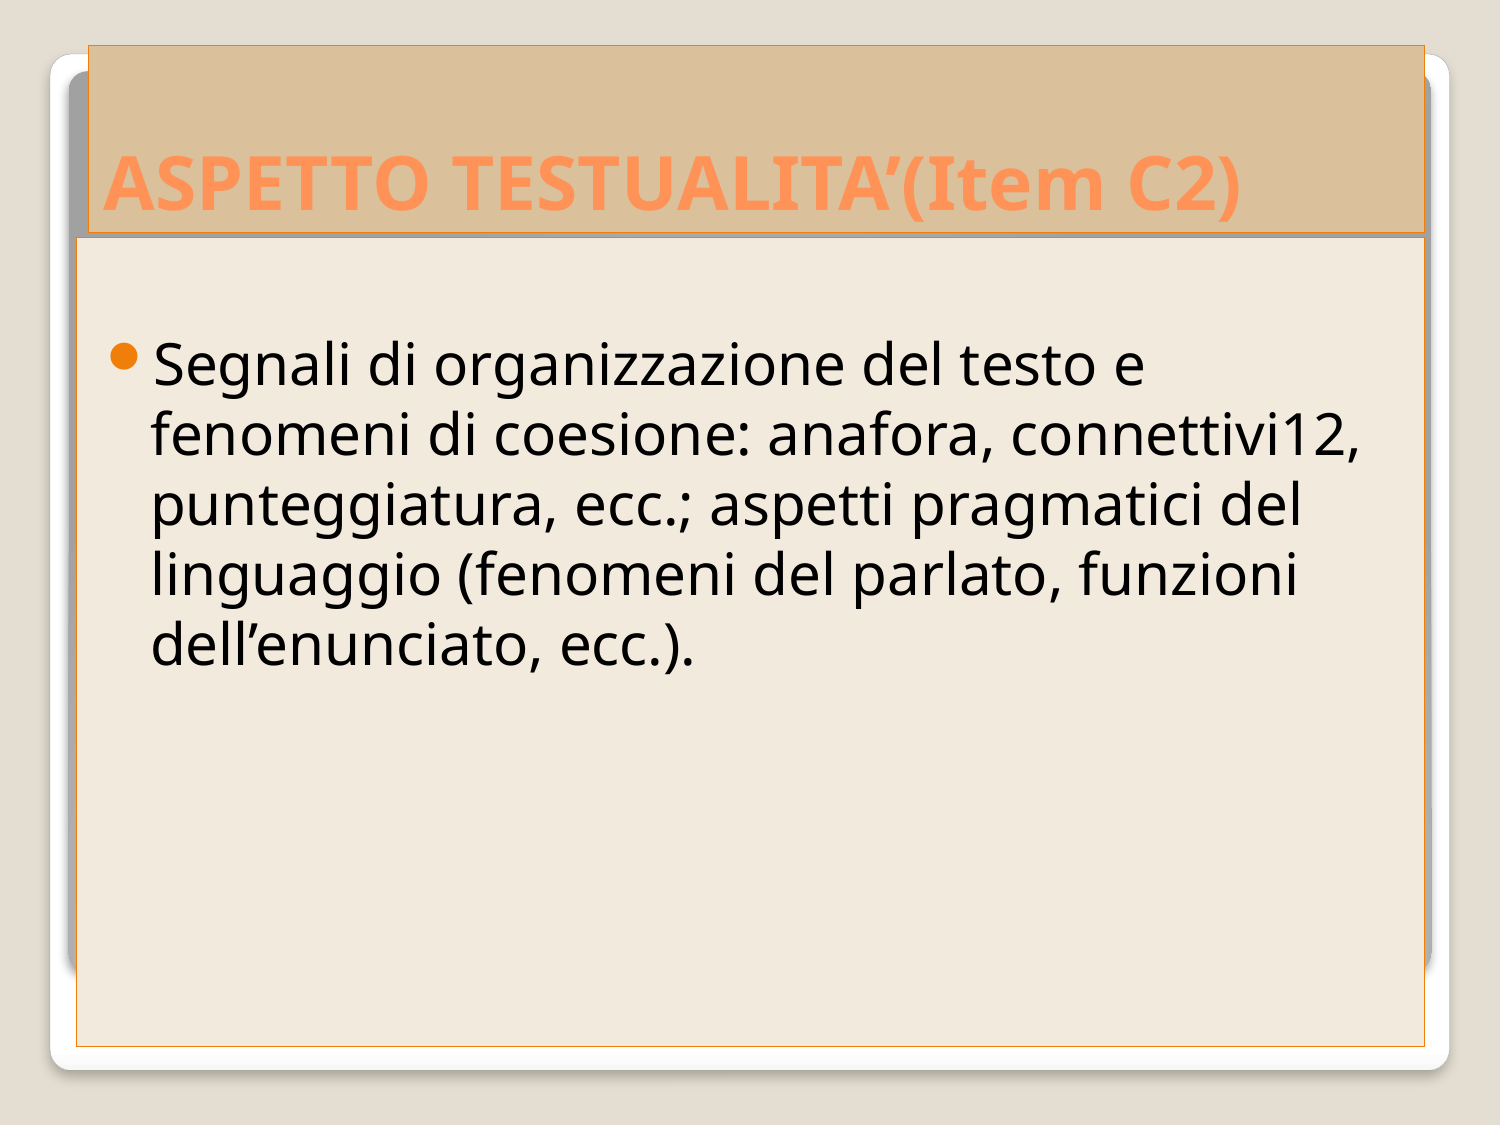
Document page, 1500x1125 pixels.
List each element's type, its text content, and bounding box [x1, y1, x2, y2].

list Segnali di organizzazione del testo e fenomeni di coesione: anafora, connettivi12, punteggiatura, ecc.; aspetti pragmatici del linguaggio (fenomeni del parlato, funzioni dell’enunciato, ecc.). [76, 237, 1425, 1047]
title ASPETTO TESTUALITA’(Item C2) [88, 45, 1425, 233]
